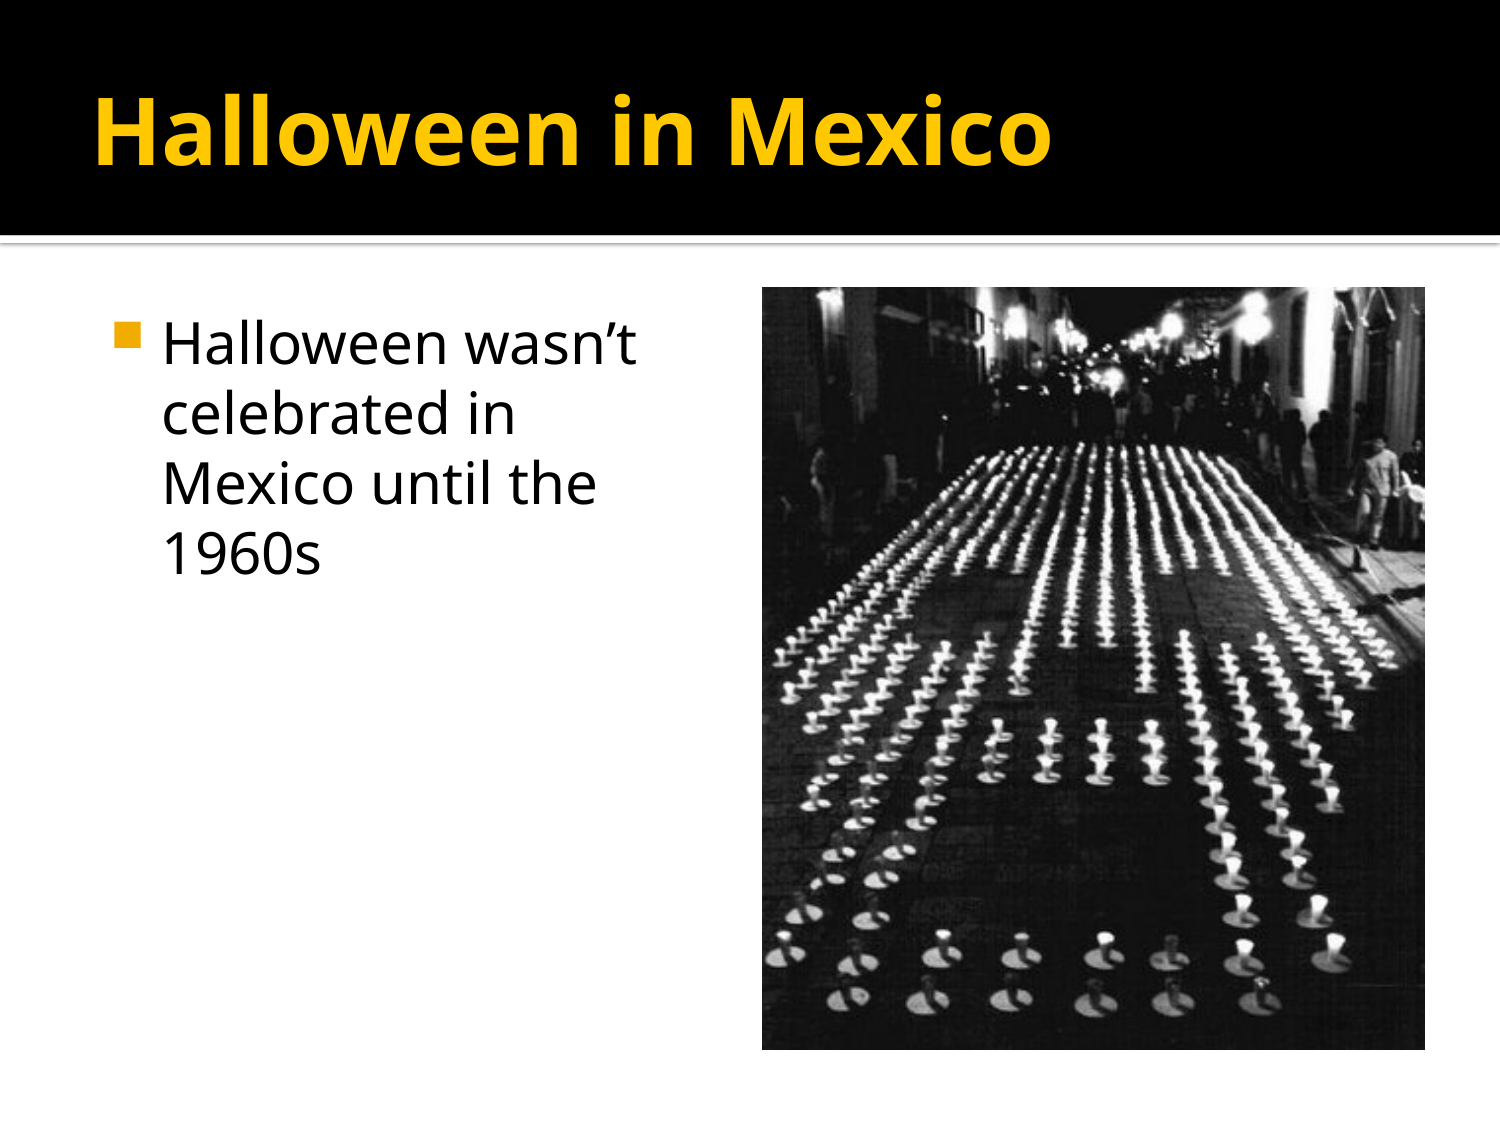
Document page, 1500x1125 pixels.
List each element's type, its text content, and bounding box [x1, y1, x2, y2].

title Halloween in Mexico [75, 24, 1425, 231]
picture [762, 287, 1425, 1050]
list Halloween wasn’t celebrated in Mexico until the 1960s [74, 290, 738, 1050]
